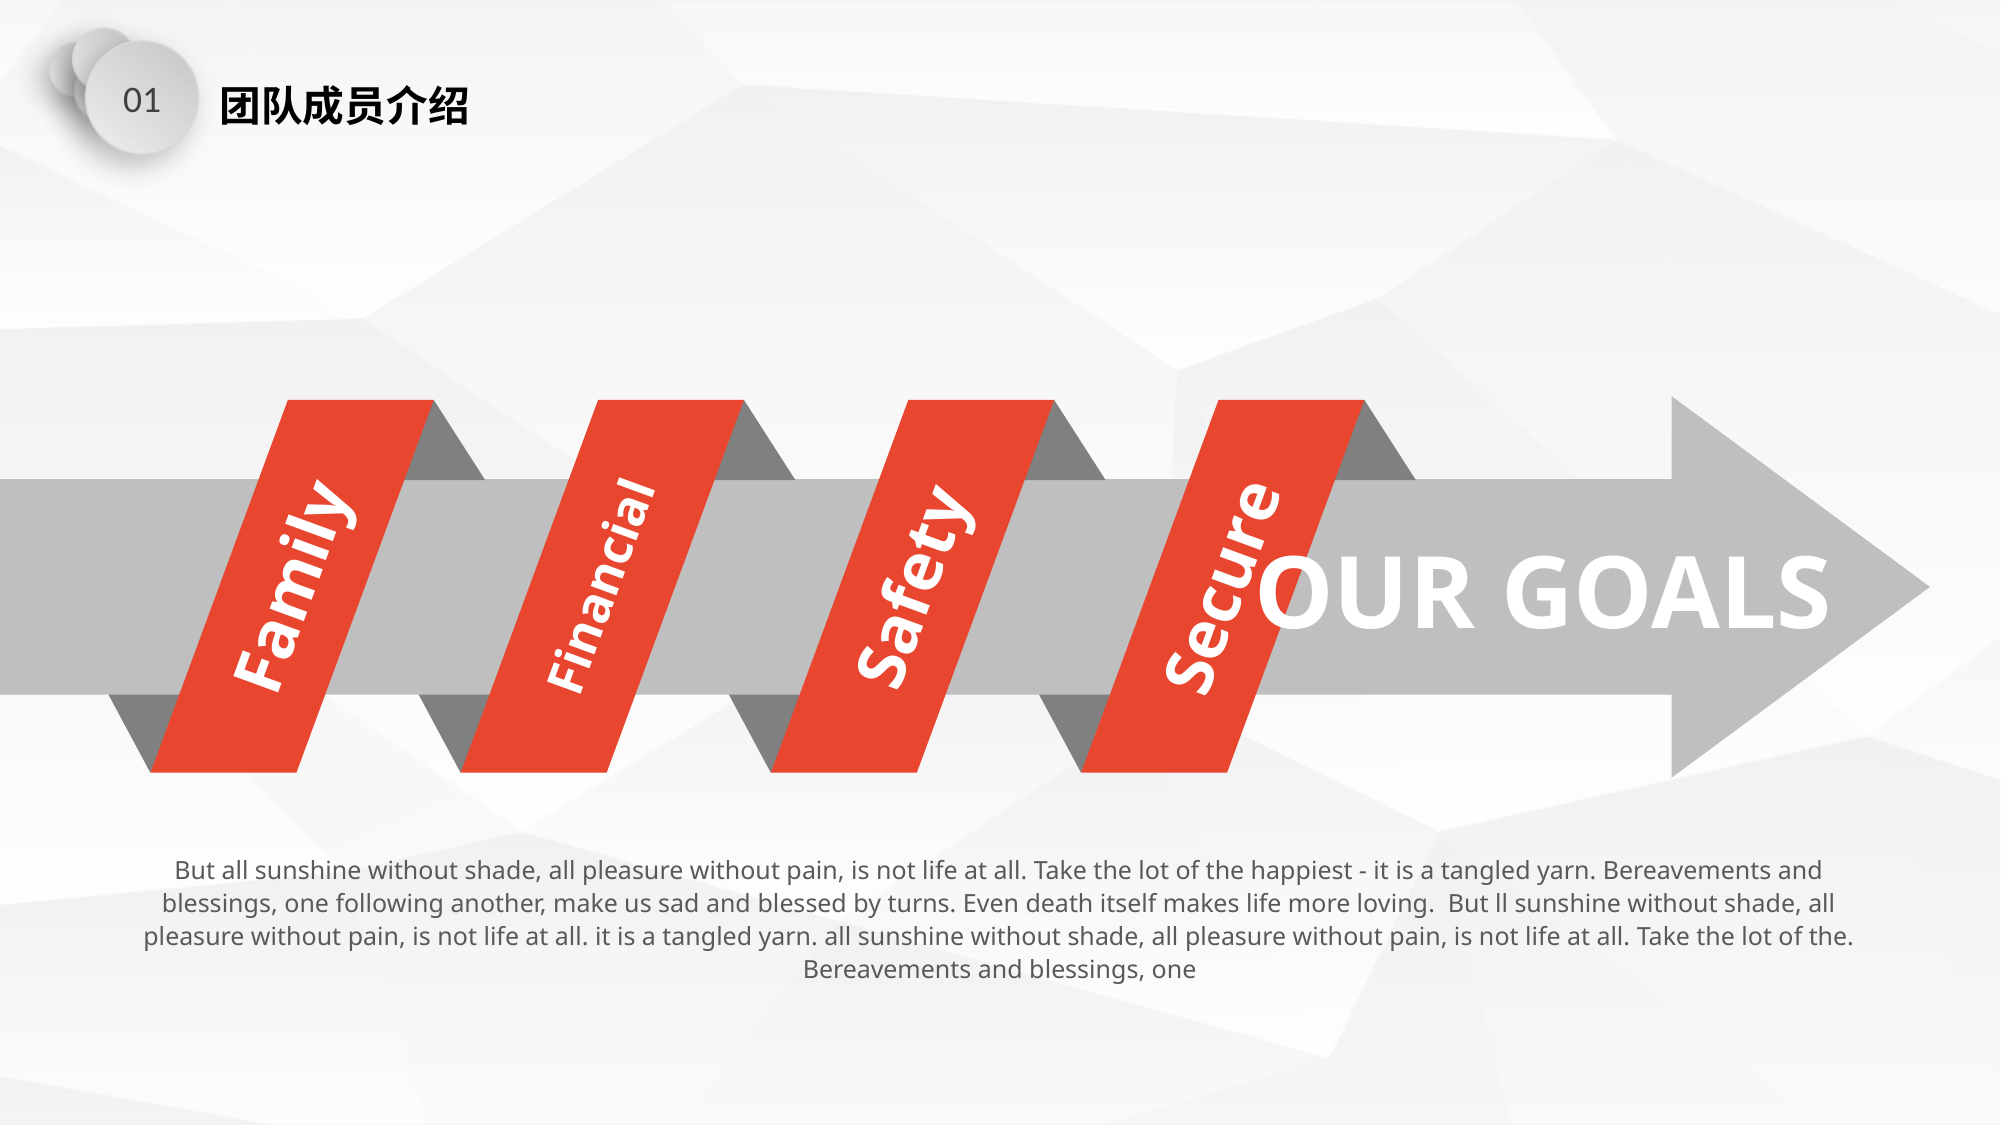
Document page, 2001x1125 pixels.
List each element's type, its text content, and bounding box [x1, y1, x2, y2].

picture [0, 0, 2001, 1125]
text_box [49, 28, 199, 154]
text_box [0, 396, 1930, 778]
text_box 团队成员介绍 [199, 72, 491, 138]
text_box But all sunshine without shade, all pleasure without pain, is not life at all. Take the lot of the happiest - it is a tangled yarn. Bereavements and blessings, one following another, make us sad and blessed by turns. Even death itself makes life more loving. But ll sunshine without shade, all pleasure without pain, is not life at all. it is a tangled yarn. all sunshine without shade, all pleasure without pain, is not life at all. Take the lot of the. Bereavements and blessings, one [113, 844, 1887, 991]
